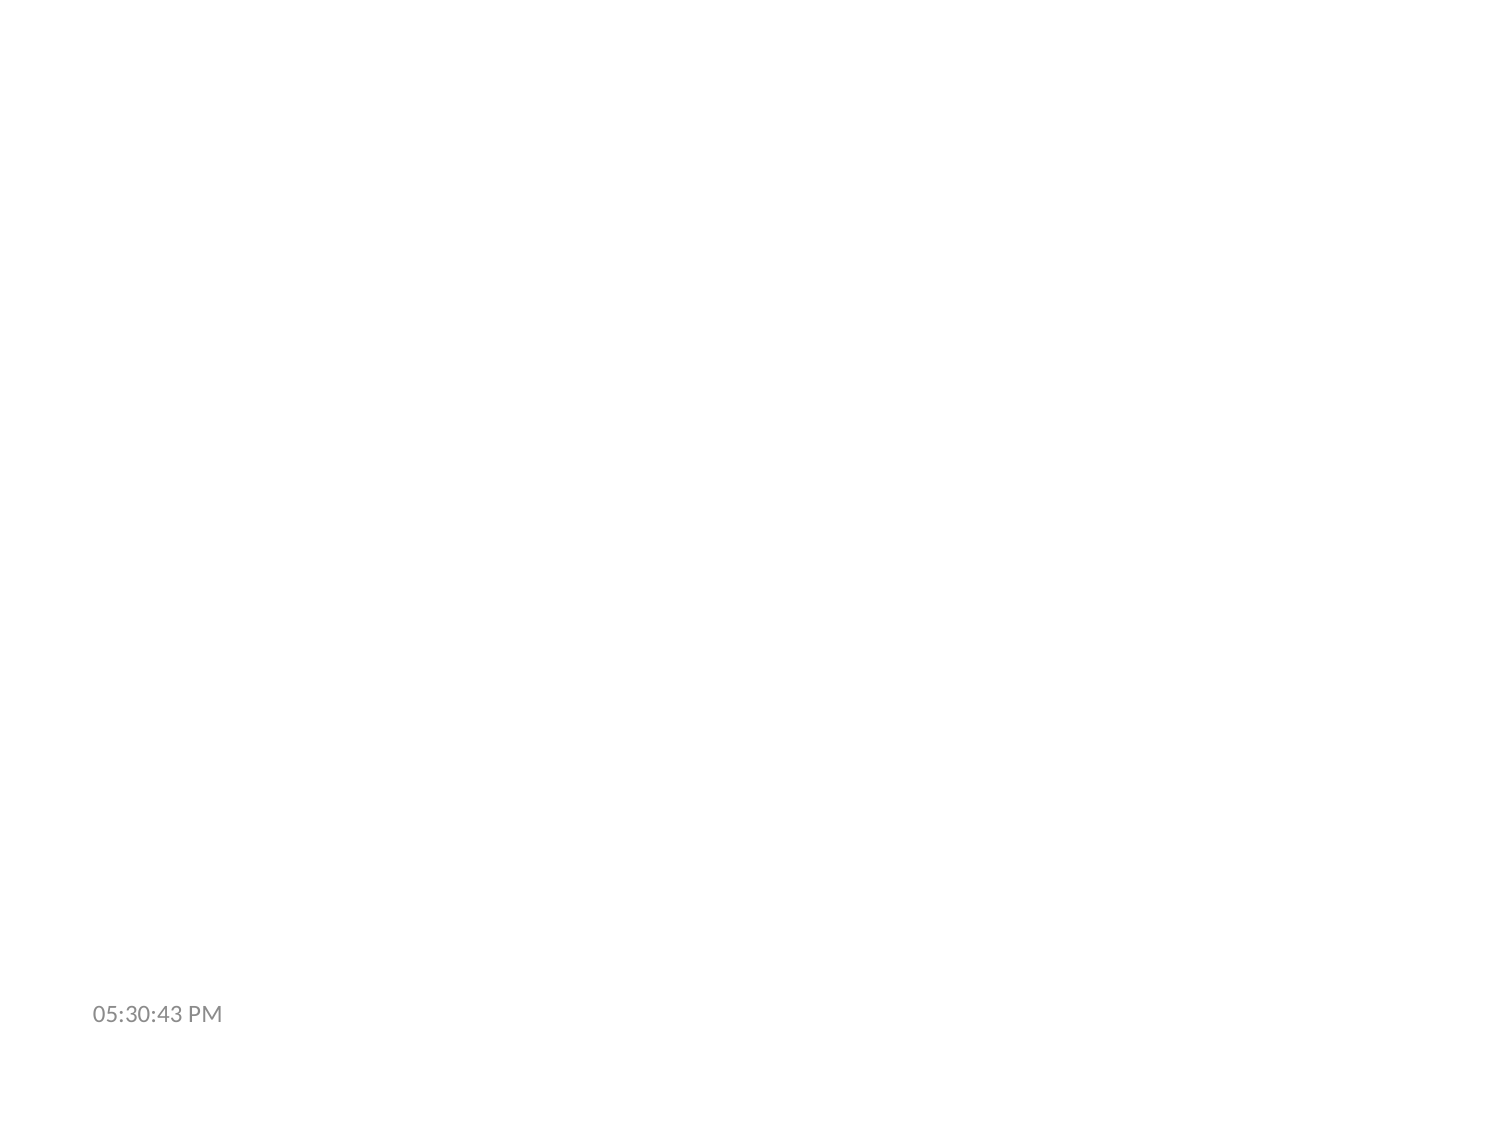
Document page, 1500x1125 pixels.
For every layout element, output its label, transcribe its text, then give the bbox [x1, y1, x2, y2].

text_box 3:35:09 PM [77, 982, 428, 1043]
